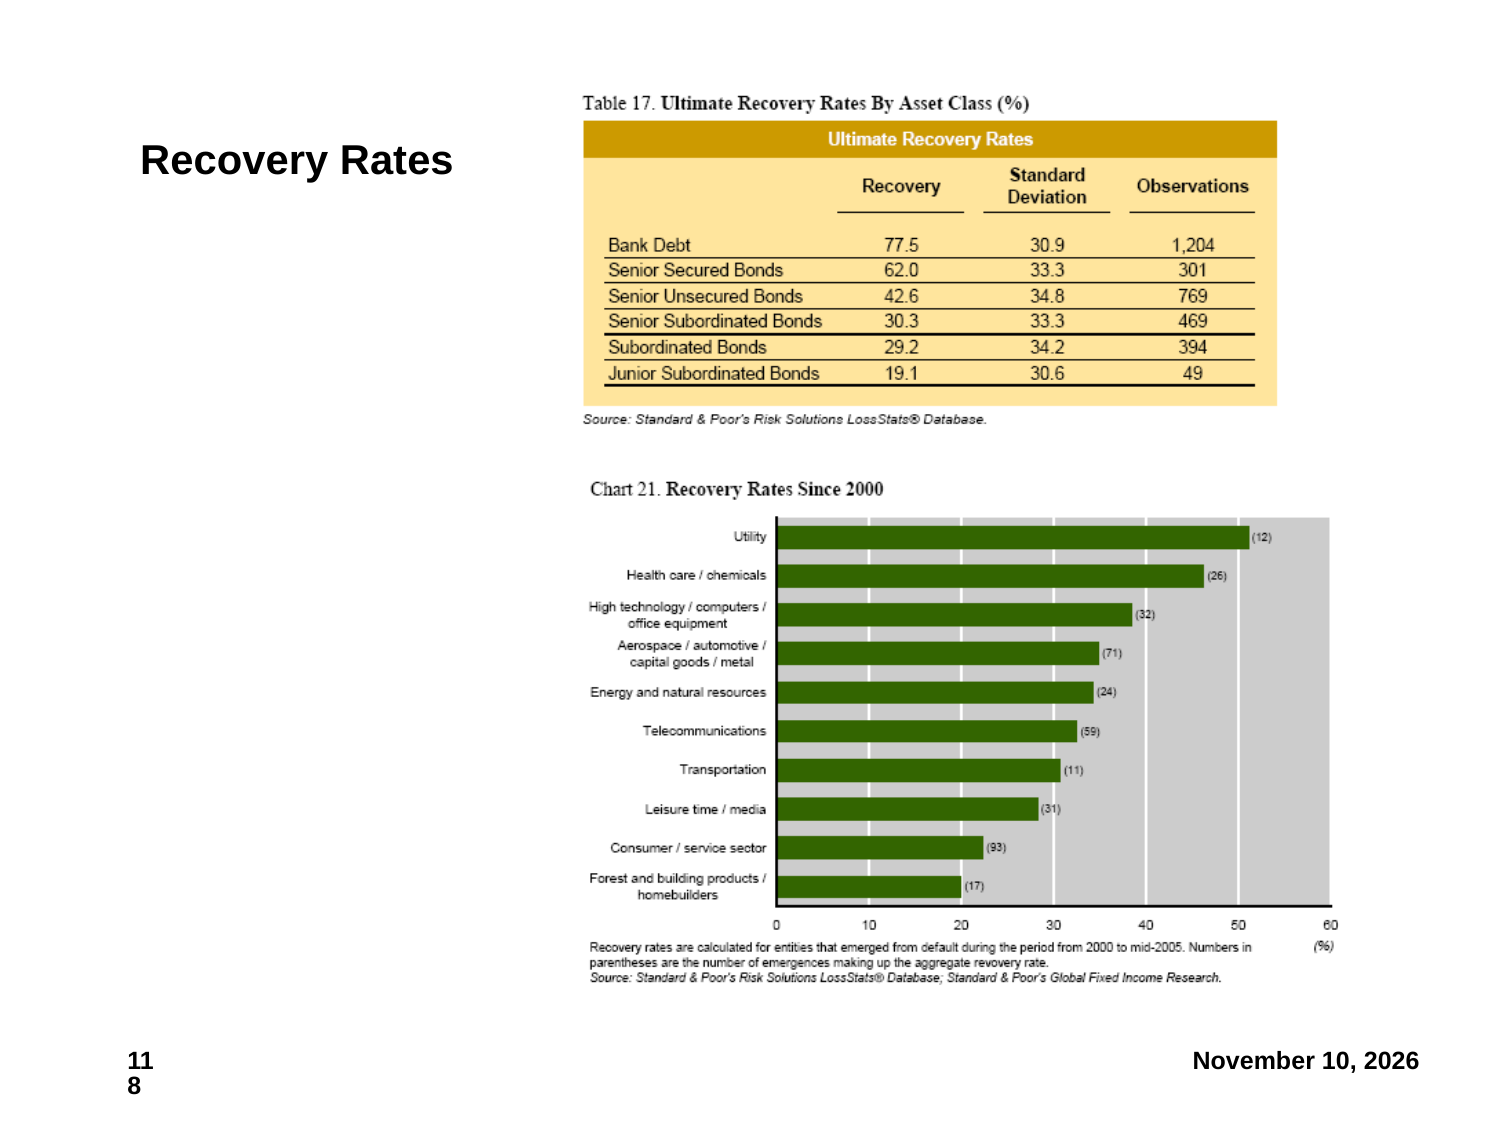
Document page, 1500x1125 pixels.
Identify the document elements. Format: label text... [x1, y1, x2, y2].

title Recovery Rates [124, 74, 500, 226]
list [501, 74, 1411, 1026]
